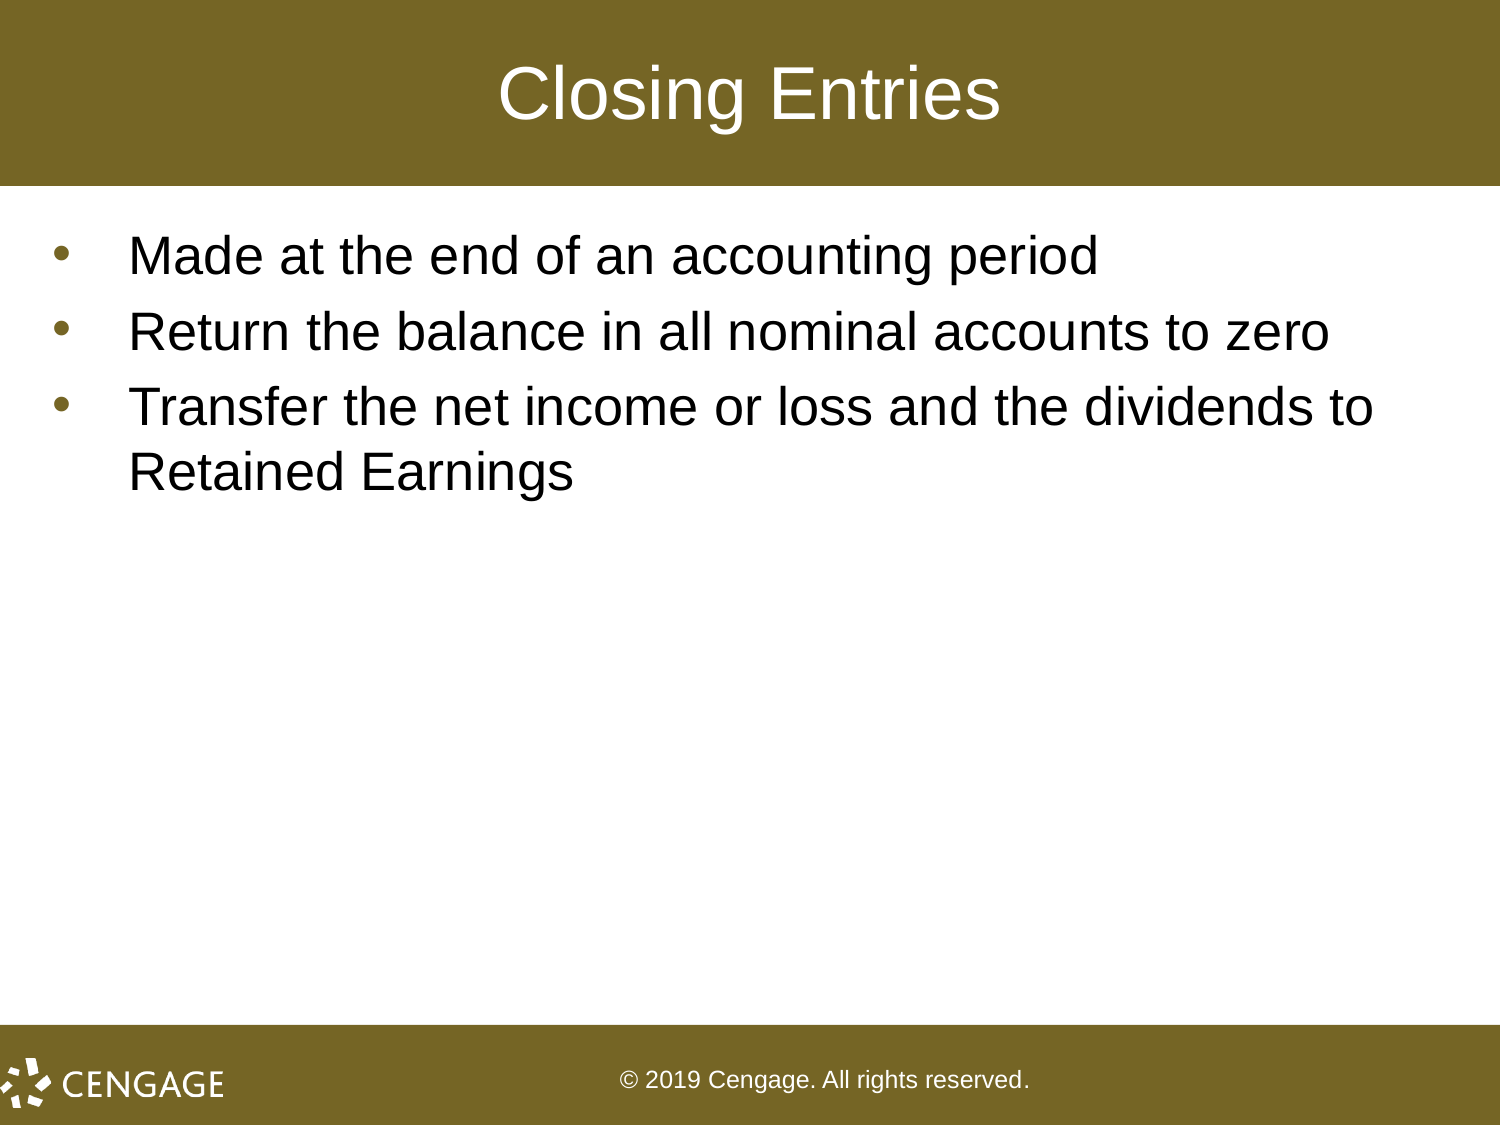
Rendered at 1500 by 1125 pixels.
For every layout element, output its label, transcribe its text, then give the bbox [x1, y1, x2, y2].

title Closing Entries [7, 4, 1493, 175]
picture [0, 1058, 223, 1108]
list Made at the end of an accounting period Return the balance in all nominal accounts to zero Transfer the net income or loss and the dividends to Retained Earnings [37, 212, 1475, 1005]
